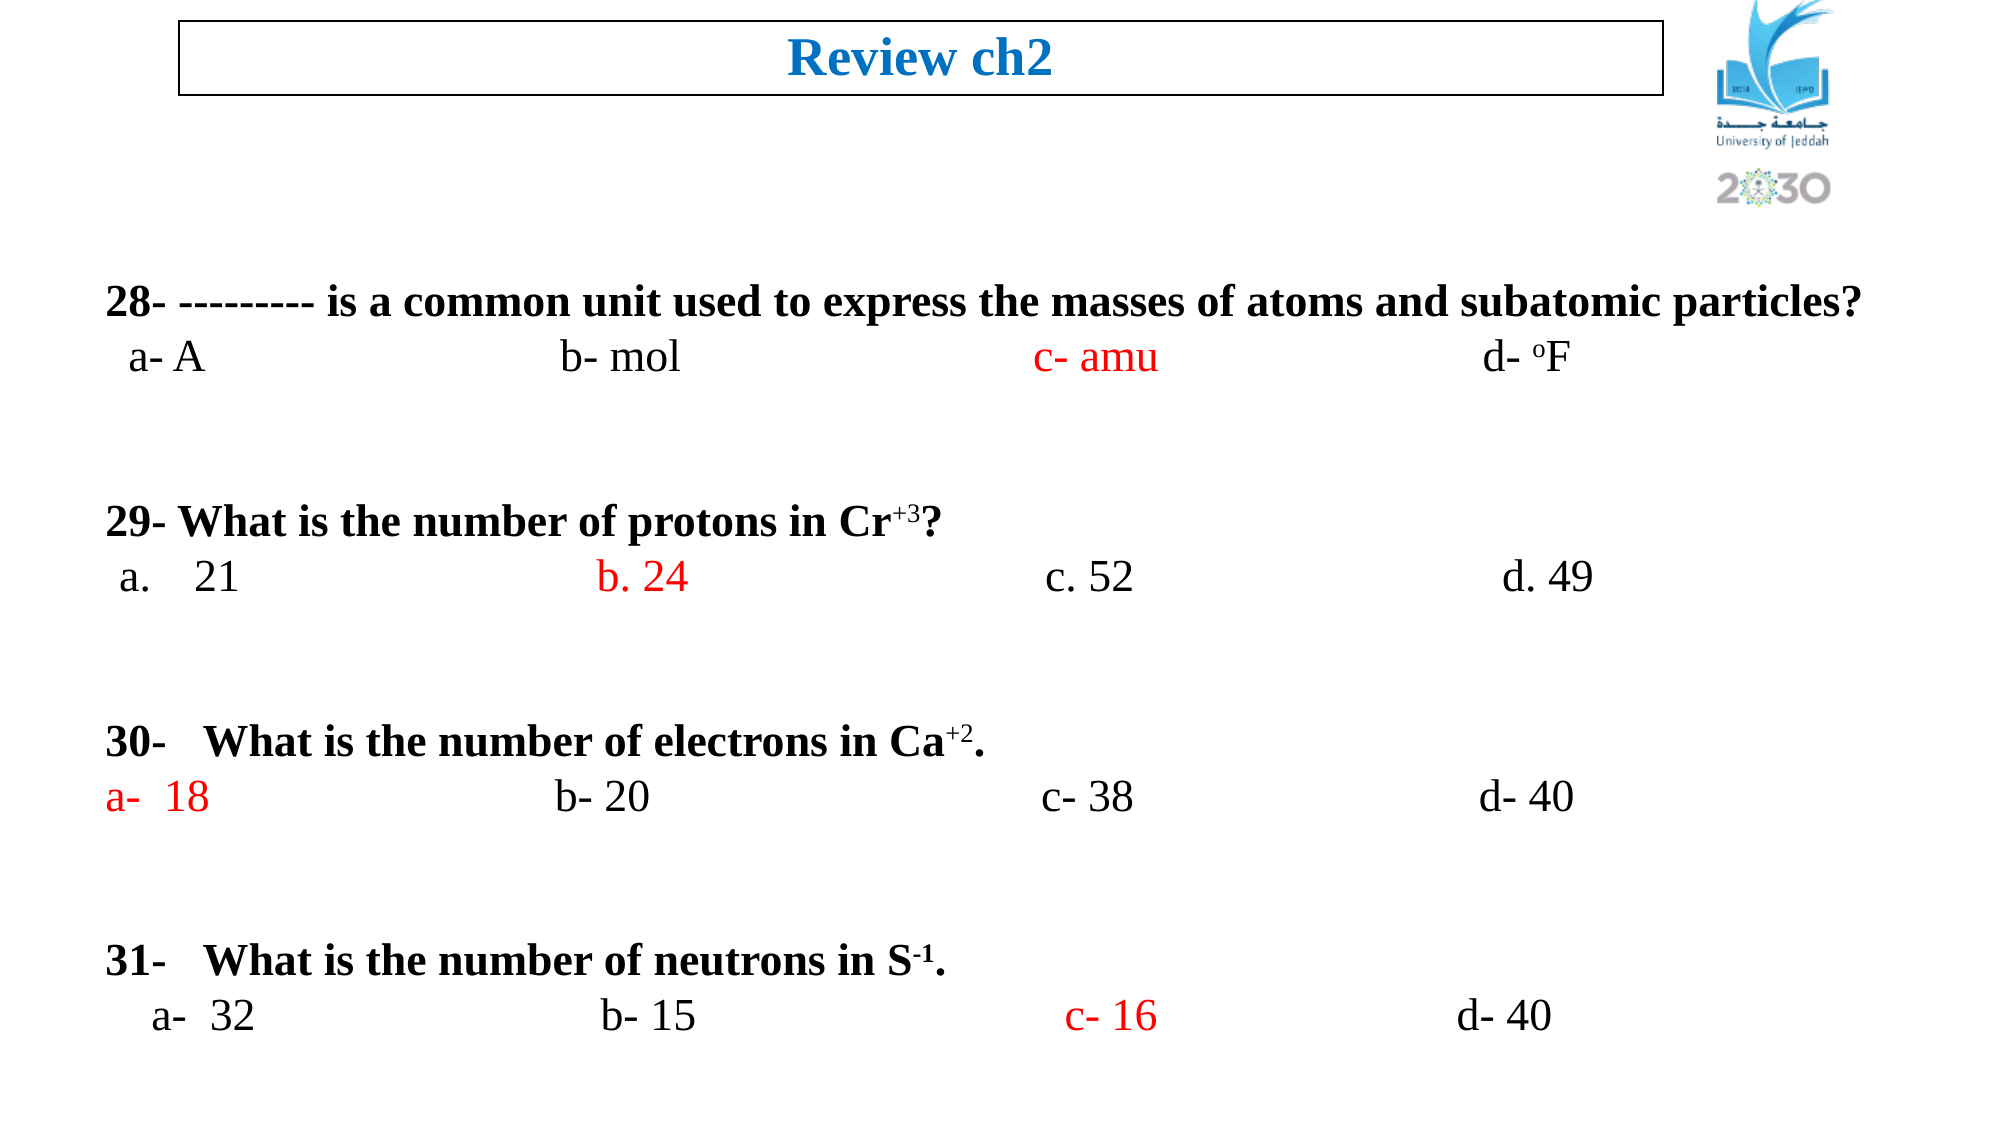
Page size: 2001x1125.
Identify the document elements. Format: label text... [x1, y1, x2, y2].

text_box Review ch2 [178, 20, 1664, 96]
picture [1697, 0, 1851, 213]
text_box 28- --------- is a common unit used to express the masses of atoms and subatomic particles? a- A b- mol c- amu d- oF 29- What is the number of protons in Cr+3? 21 b. 24 c. 52 d. 49 30- What is the number of electrons in Ca+2. a- 18 b- 20 c- 38 d- 40 31- What is the number of neutrons in S-1. a- 32 b- 15 c- 16 d- 40 [37, 262, 1974, 1048]
